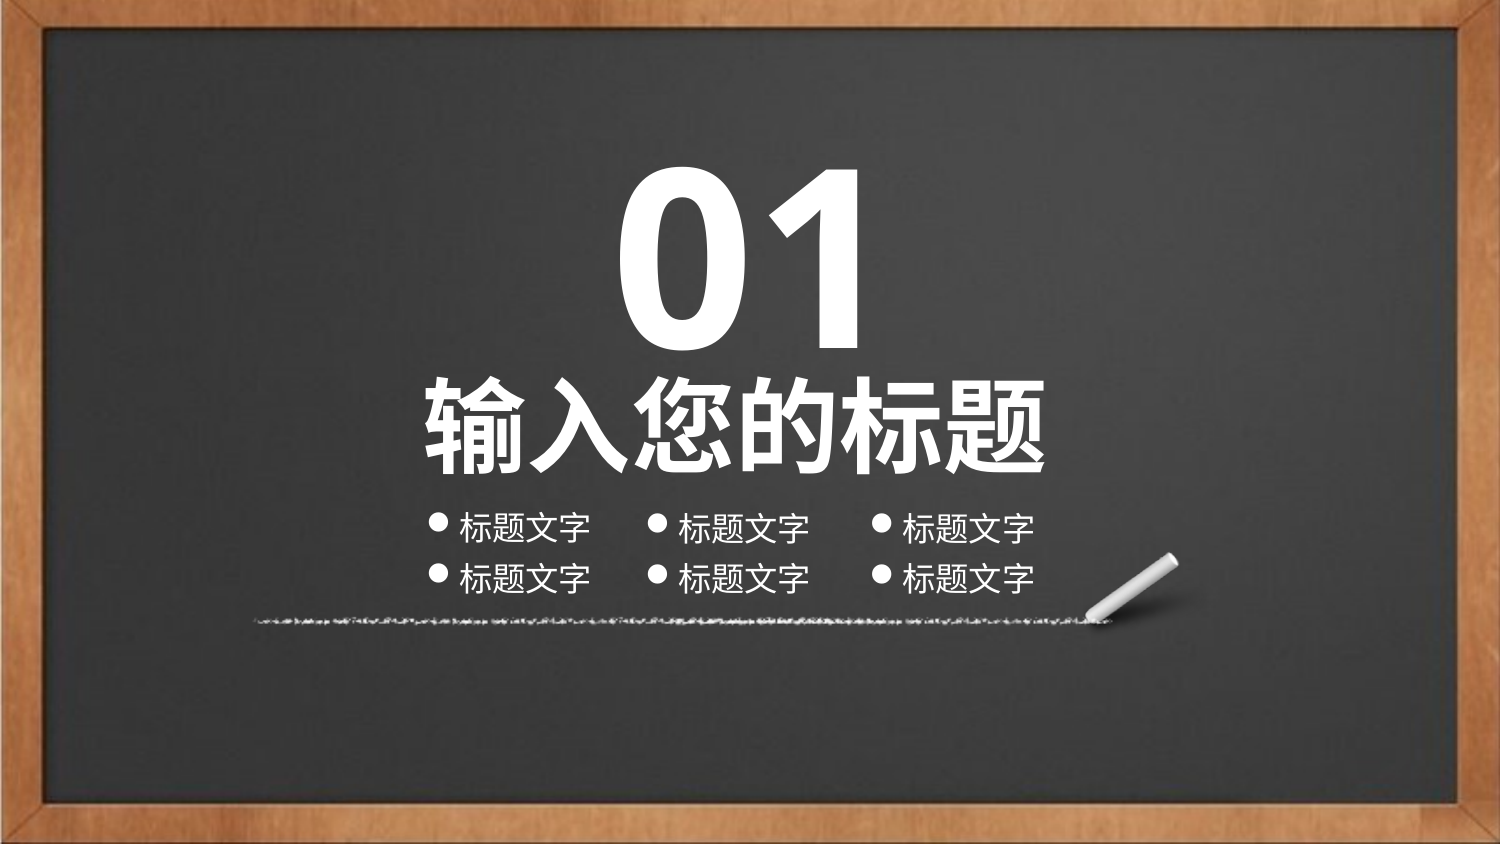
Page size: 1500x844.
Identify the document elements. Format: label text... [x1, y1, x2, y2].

text_box 标题文字 [645, 507, 869, 548]
picture [0, 0, 1500, 844]
text_box 标题文字 [869, 558, 1057, 591]
text_box 标题文字 [645, 558, 869, 591]
text_box 标题文字 [426, 507, 645, 548]
text_box 输入您的标题 [408, 353, 1141, 494]
text_box 01 [596, 91, 975, 406]
text_box 标题文字 [426, 558, 645, 591]
text_box 标题文字 [869, 507, 1199, 548]
